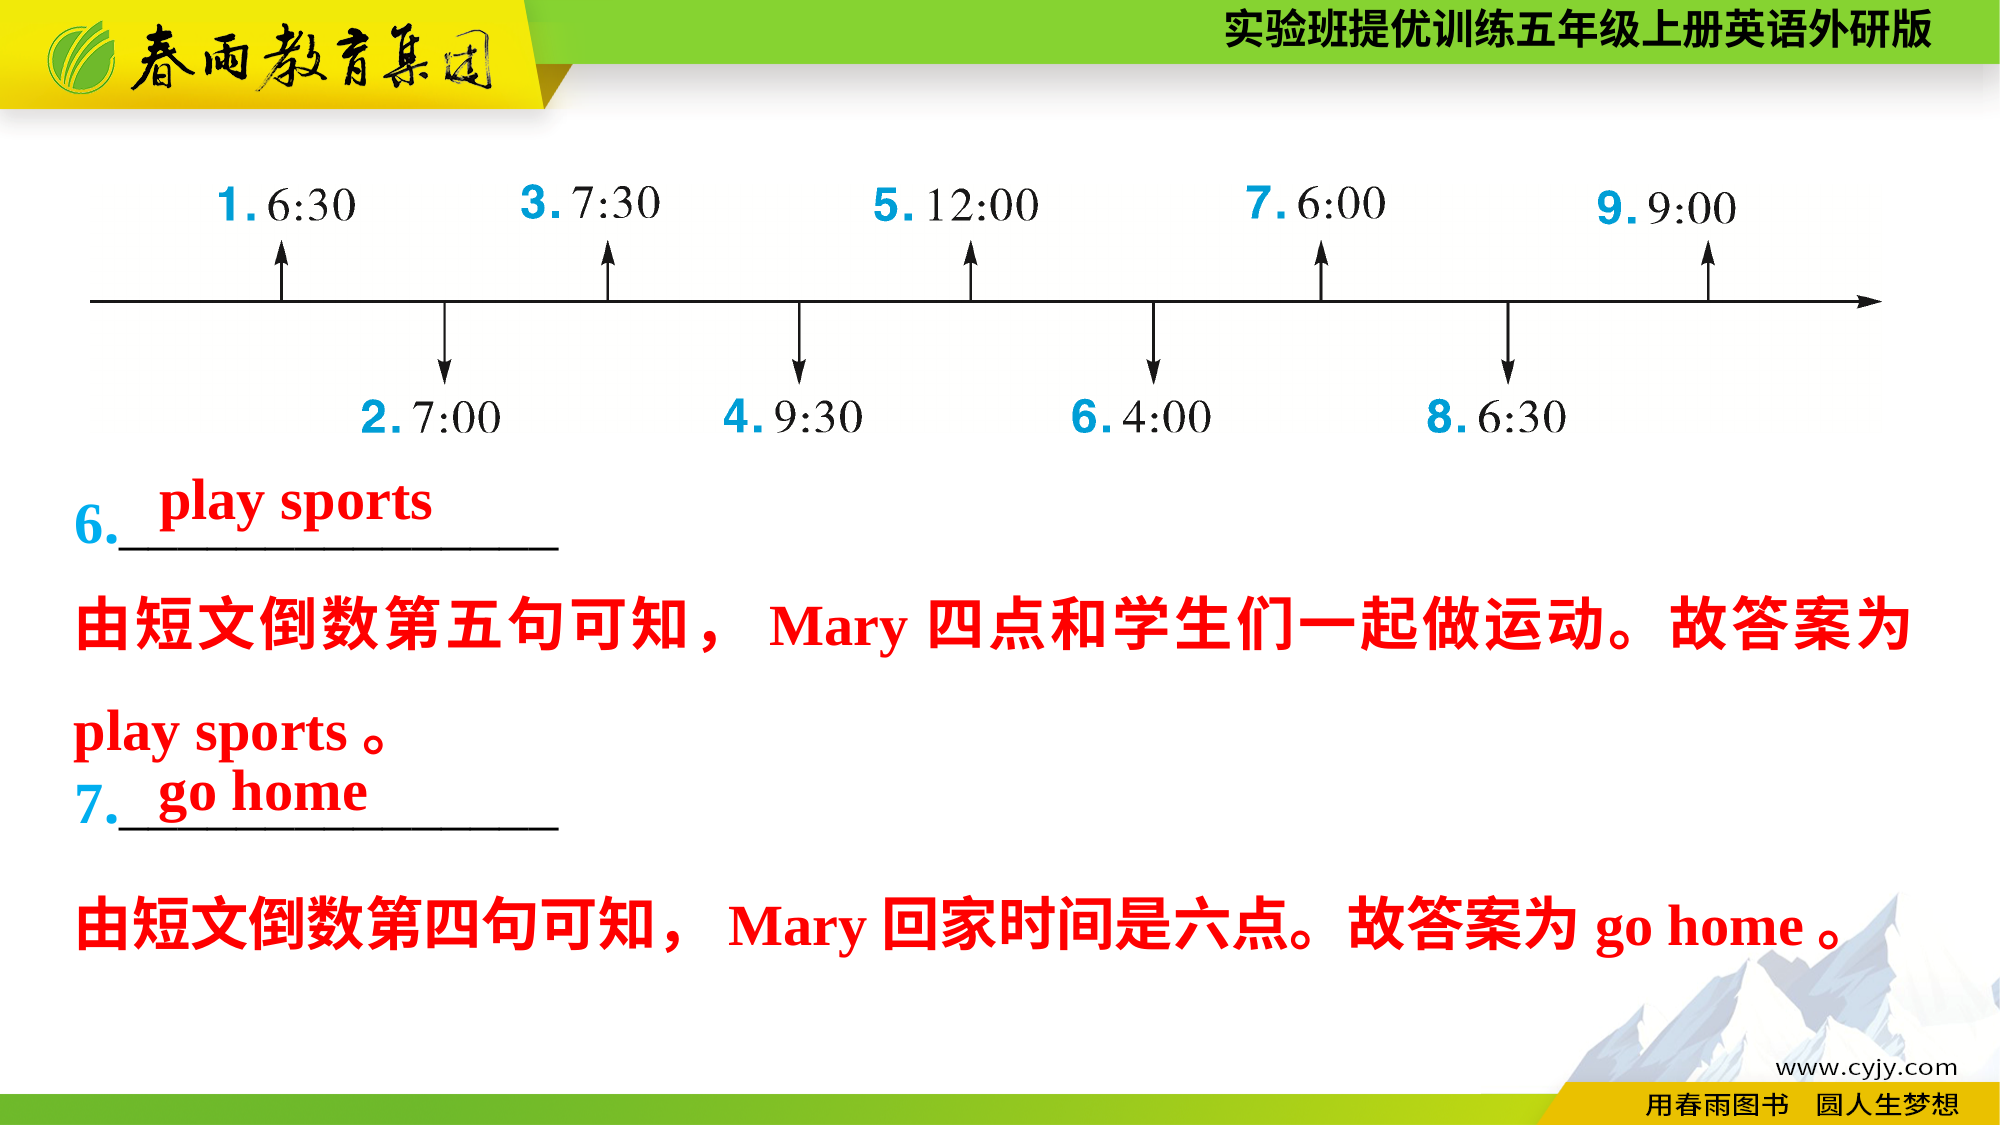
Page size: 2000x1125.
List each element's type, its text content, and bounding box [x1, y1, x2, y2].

text_box 由短文倒数第五句可知，Mary四点和学生们一起做运动。故答案为play sports。 [59, 544, 1944, 770]
text_box 由短文倒数第四句可知，Mary回家时间是六点。故答案为go home。 [59, 844, 1944, 965]
list 6._______________ 7._______________ [59, 770, 1944, 844]
list 6._______________ 7._______________ [59, 443, 1944, 544]
text_box play sports [144, 453, 521, 539]
text_box go home [144, 744, 455, 829]
picture [0, 0, 2000, 1125]
list 6._______________ 7._______________ [59, 965, 1944, 989]
